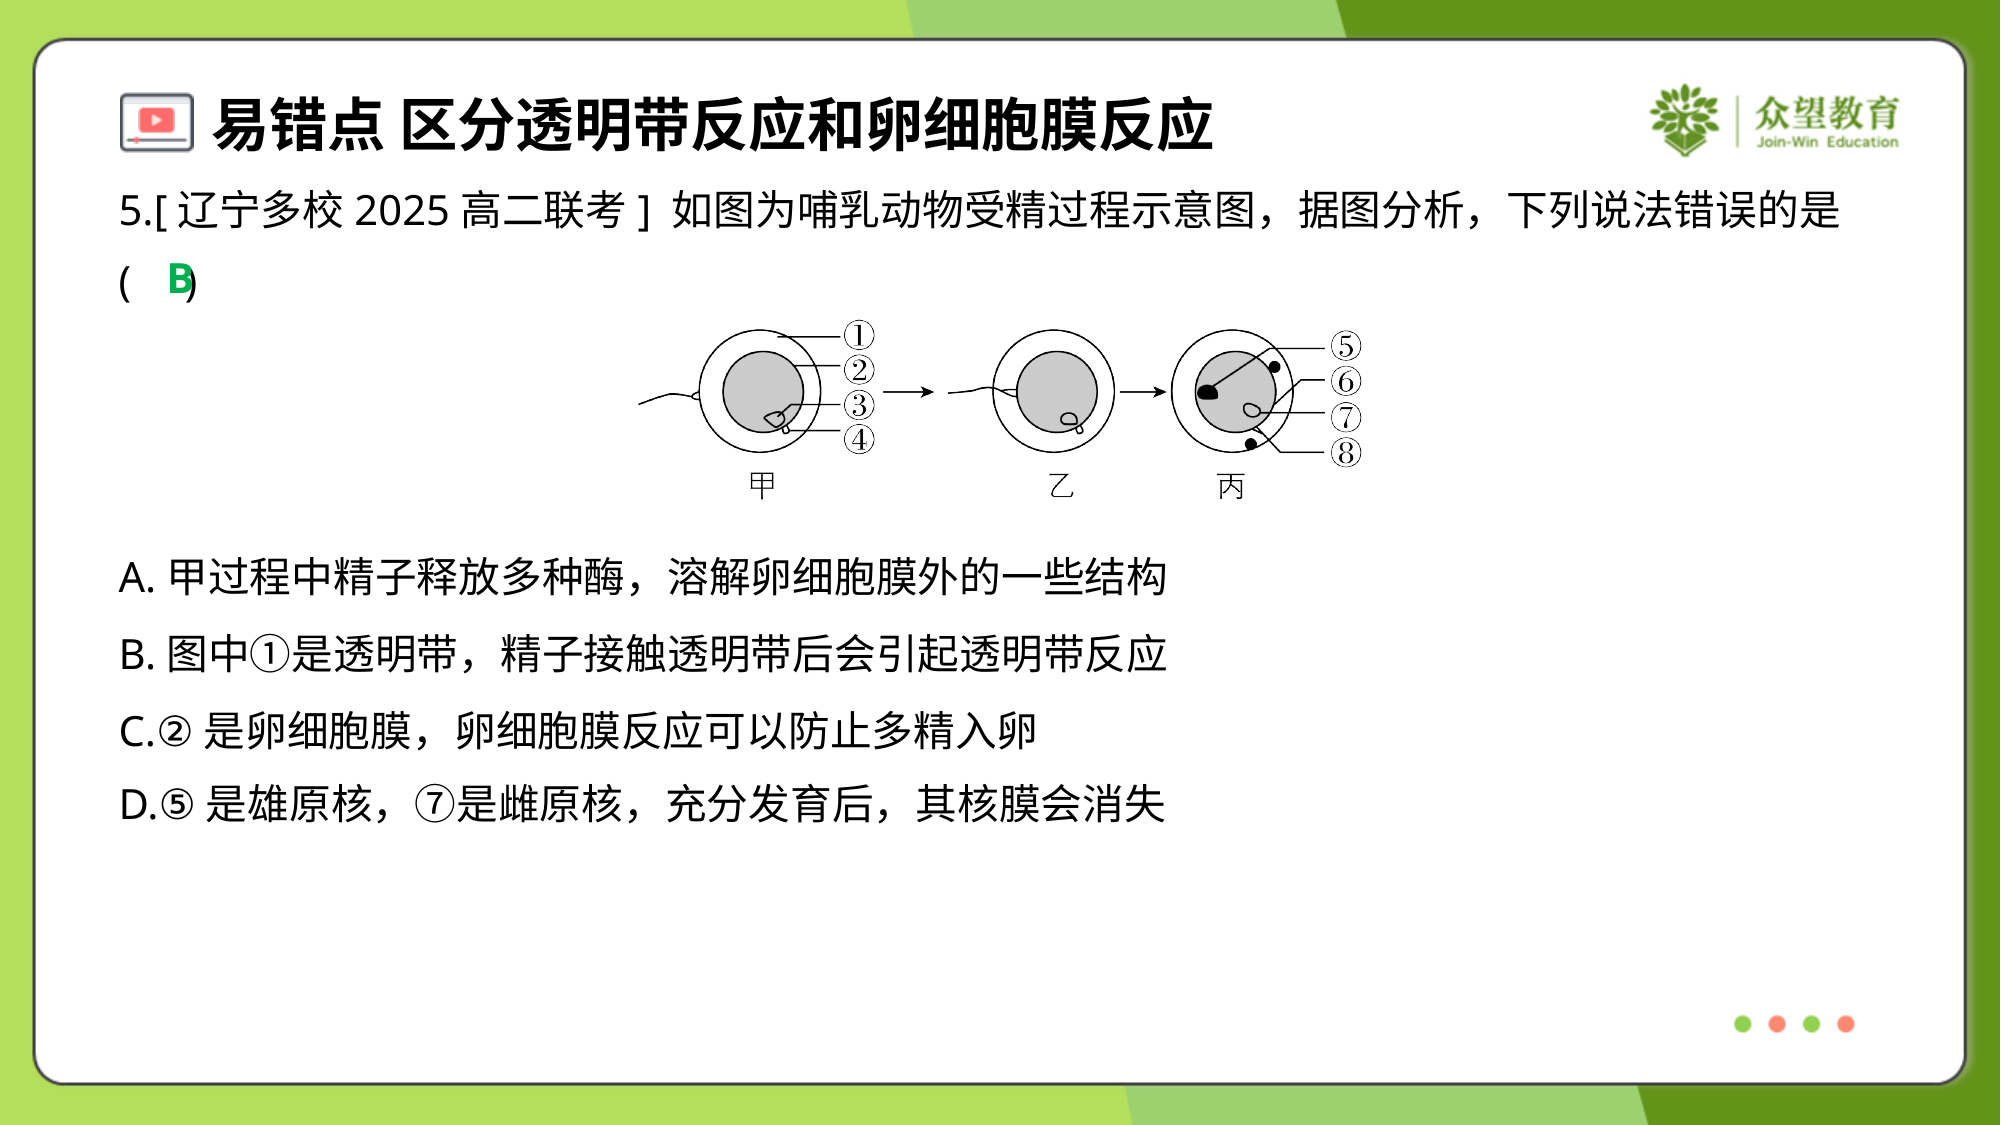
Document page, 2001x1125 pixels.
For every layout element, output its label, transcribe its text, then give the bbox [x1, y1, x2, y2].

picture [0, 0, 2000, 1125]
text_box A.甲过程中精子释放多种酶，溶解卵细胞膜外的一些结构 B.图中①是透明带，精子接触透明带后会引起透明带反应 C.②是卵细胞膜，卵细胞膜反应可以防止多精入卵 D.⑤是雄原核，⑦是雌原核，充分发育后，其核膜会消失 [118, 526, 1883, 821]
text_box 5.[辽宁多校2025高二联考] 如图为哺乳动物受精过程示意图，据图分析，下列说法错误的是 ( ) [118, 158, 1883, 298]
text_box B [151, 230, 210, 295]
